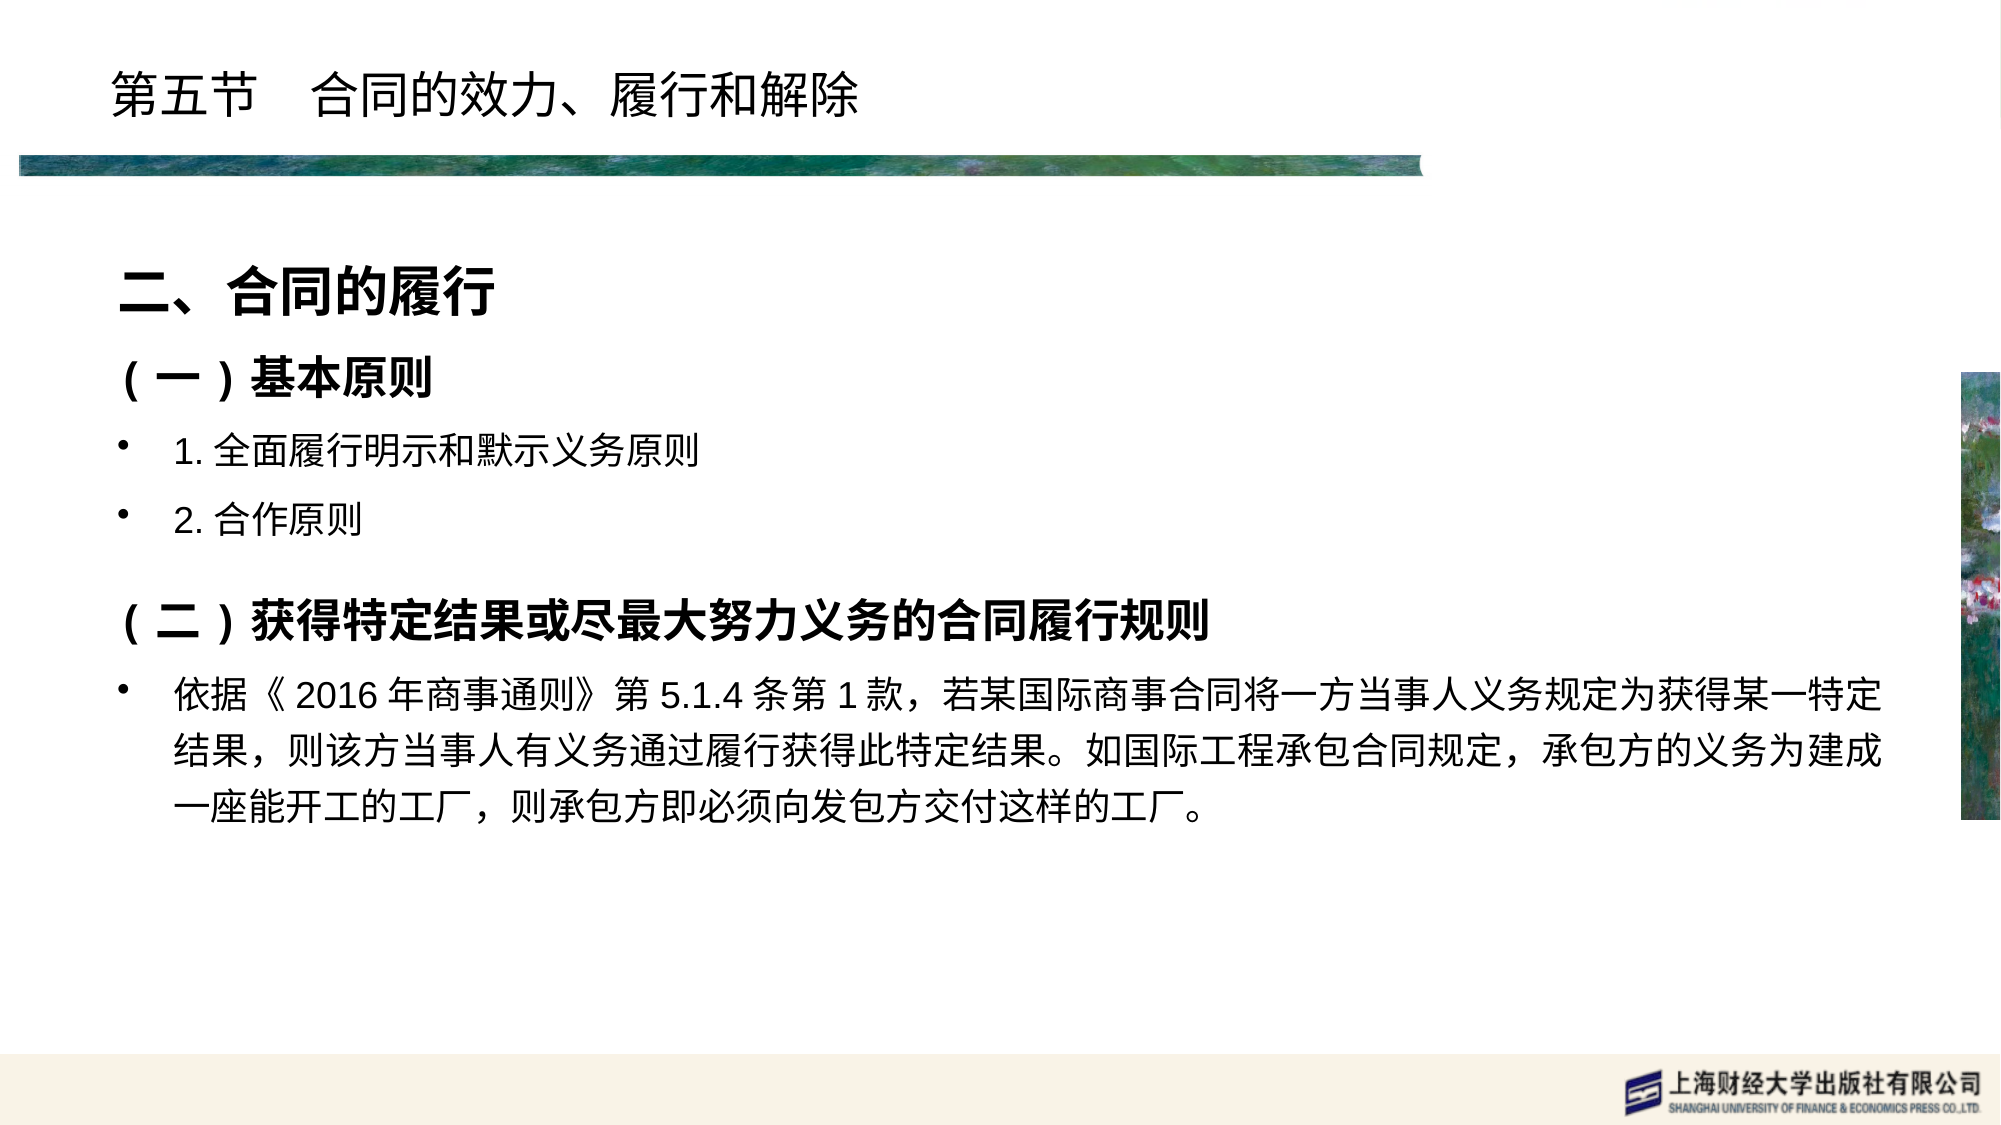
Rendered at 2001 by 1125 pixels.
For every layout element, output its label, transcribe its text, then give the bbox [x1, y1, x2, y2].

list 二、合同的履行 (一)基本原则 1.全面履行明示和默示义务原则 2.合作原则 (二)获得特定结果或尽最大努力义务的合同履行规则 依据《2016年商事通则》第5.1.4条第1款，若某国际商事合同将一方当事人义务规定为获得某一特定结果，则该方当事人有义务通过履行获得此特定结果。如国际工程承包合同规定，承包方的义务为建成一座能开工的工厂，则承包方即必须向发包方交付这样的工厂。 [102, 233, 1898, 1032]
title 第五节 合同的效力、履行和解除 [94, 42, 1451, 146]
picture [0, 0, 2001, 1125]
